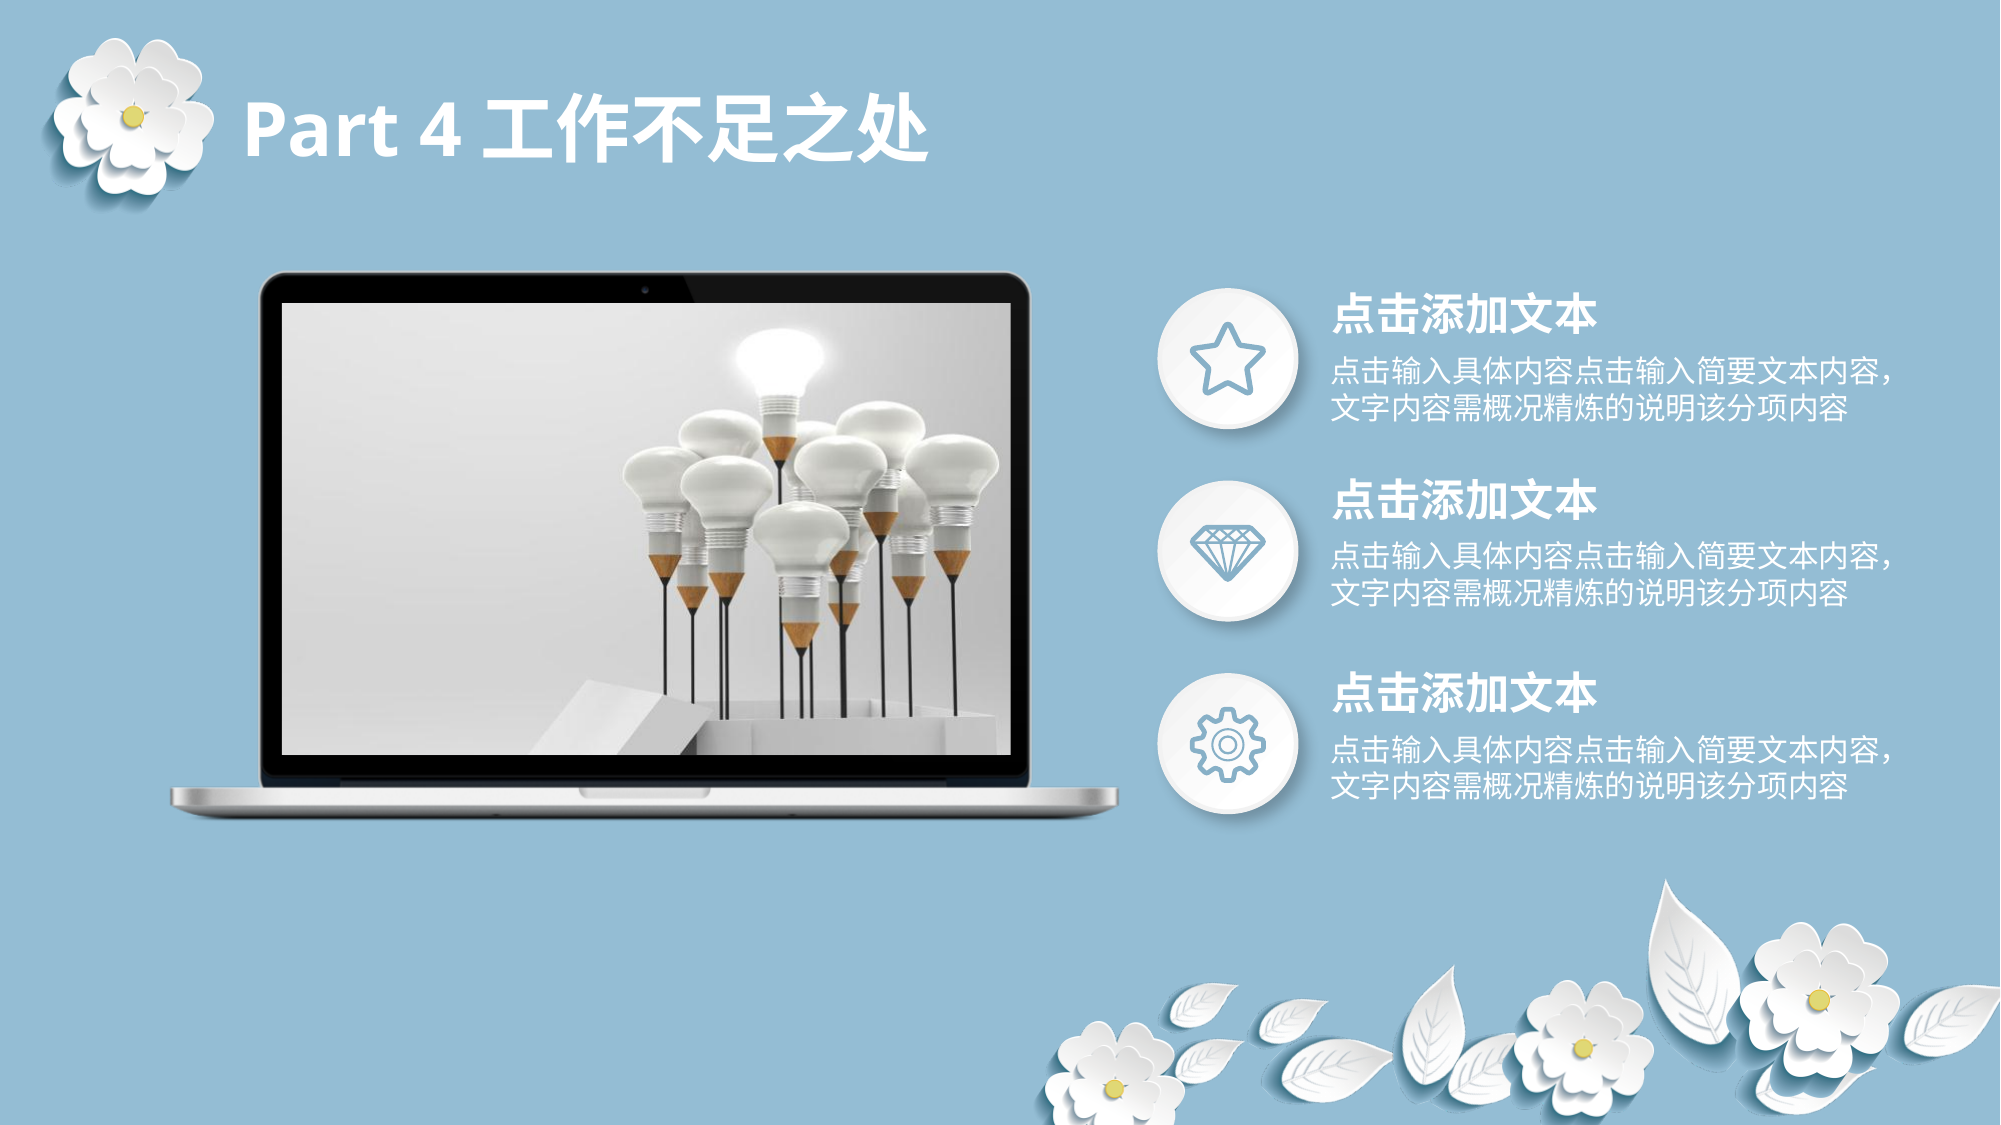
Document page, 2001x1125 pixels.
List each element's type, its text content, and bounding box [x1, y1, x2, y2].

text_box 点击添加文本 [1317, 278, 1614, 344]
text_box 点击添加文本 [1317, 657, 1614, 723]
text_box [1159, 675, 1297, 812]
text_box 点击输入具体内容点击输入简要文本内容，文字内容需概况精炼的说明该分项内容 [1315, 344, 1952, 433]
text_box 点击输入具体内容点击输入简要文本内容，文字内容需概况精炼的说明该分项内容 [1315, 530, 1952, 619]
picture [1033, 958, 1244, 1125]
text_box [1159, 482, 1297, 620]
picture [40, 38, 1214, 913]
text_box 点击添加文本 [1317, 464, 1614, 530]
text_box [1159, 290, 1297, 427]
picture [1244, 879, 2001, 1125]
text_box Part 4工作不足之处 [226, 74, 946, 179]
text_box 点击输入具体内容点击输入简要文本内容，文字内容需概况精炼的说明该分项内容 [1315, 723, 1952, 812]
